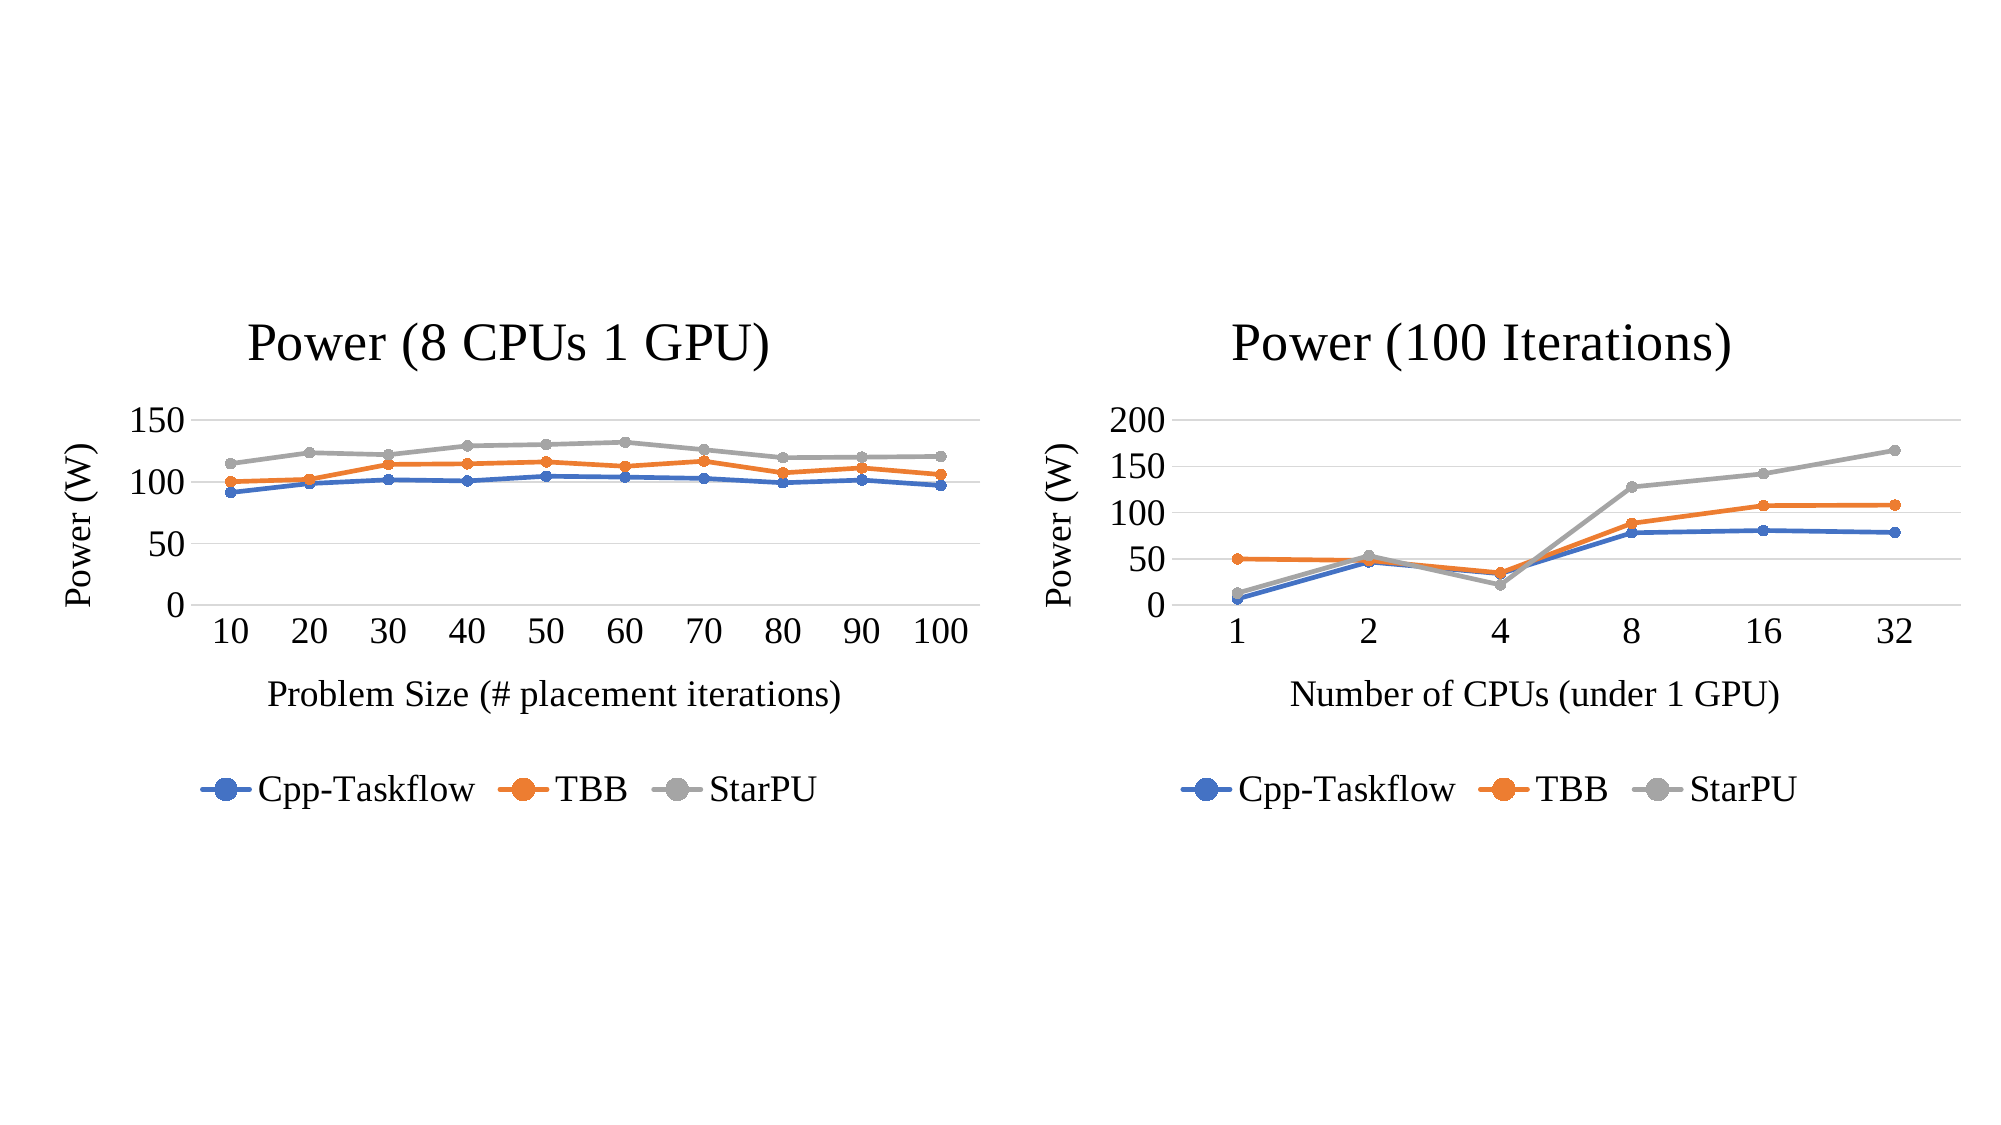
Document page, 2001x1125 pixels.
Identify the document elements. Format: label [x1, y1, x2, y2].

chart [19, 276, 1981, 818]
